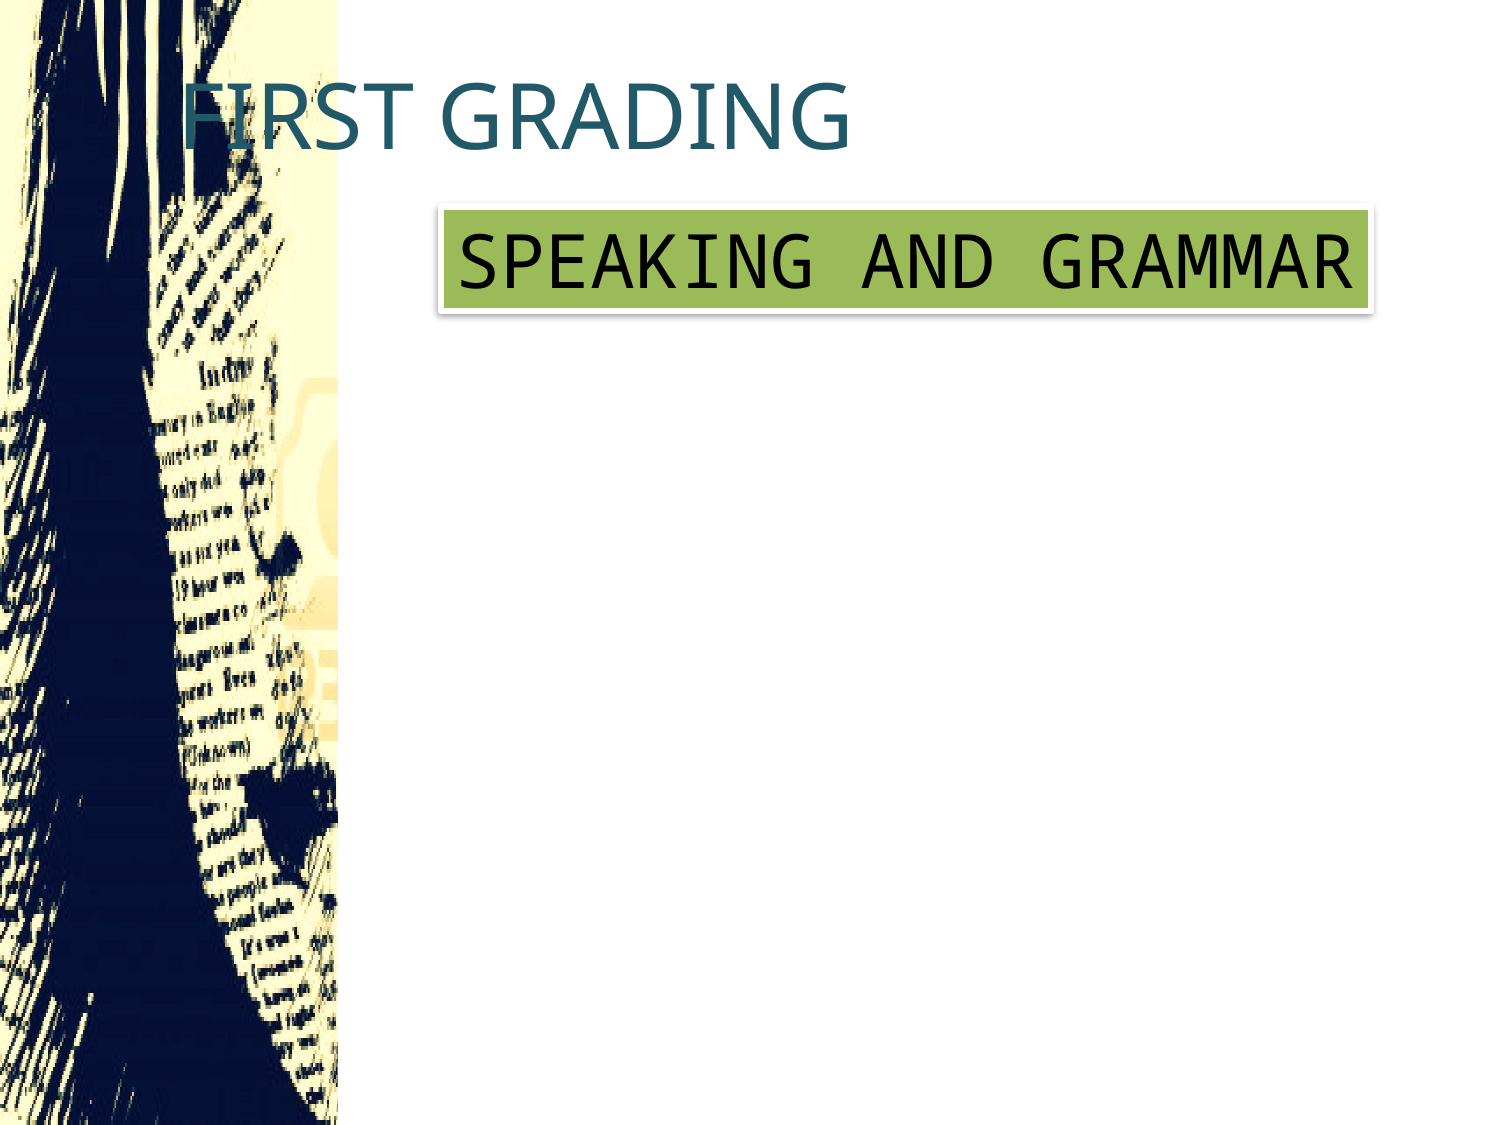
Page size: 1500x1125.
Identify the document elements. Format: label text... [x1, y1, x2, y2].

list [0, 0, 338, 1125]
text_box FIRST GRADING [341, 50, 1025, 176]
text_box SPEAKING AND GRAMMAR [438, 203, 1374, 314]
